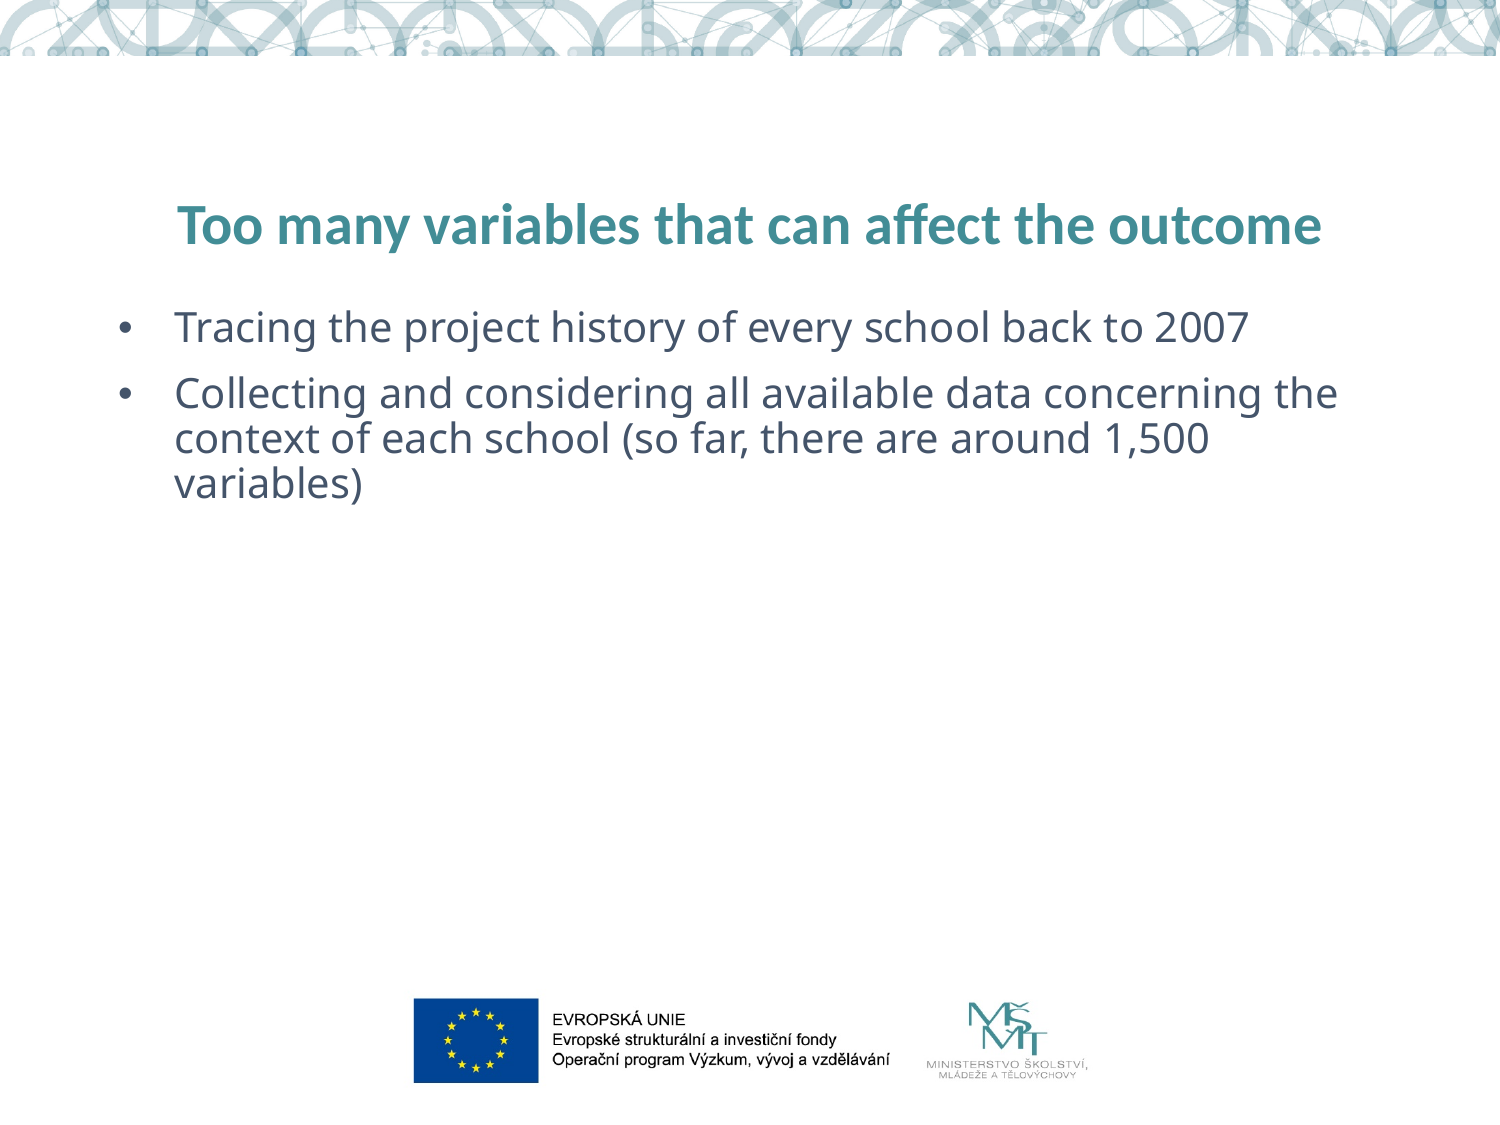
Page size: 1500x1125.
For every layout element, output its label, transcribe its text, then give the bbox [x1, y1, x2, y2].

picture [0, 0, 1500, 56]
title Too many variables that can affect the outcome [103, 129, 1397, 278]
picture [371, 957, 1129, 1125]
list Tracing the project history of every school back to 2007 Collecting and considering all available data concerning the context of each school (so far, there are around 1,500 variables) [103, 299, 1397, 957]
